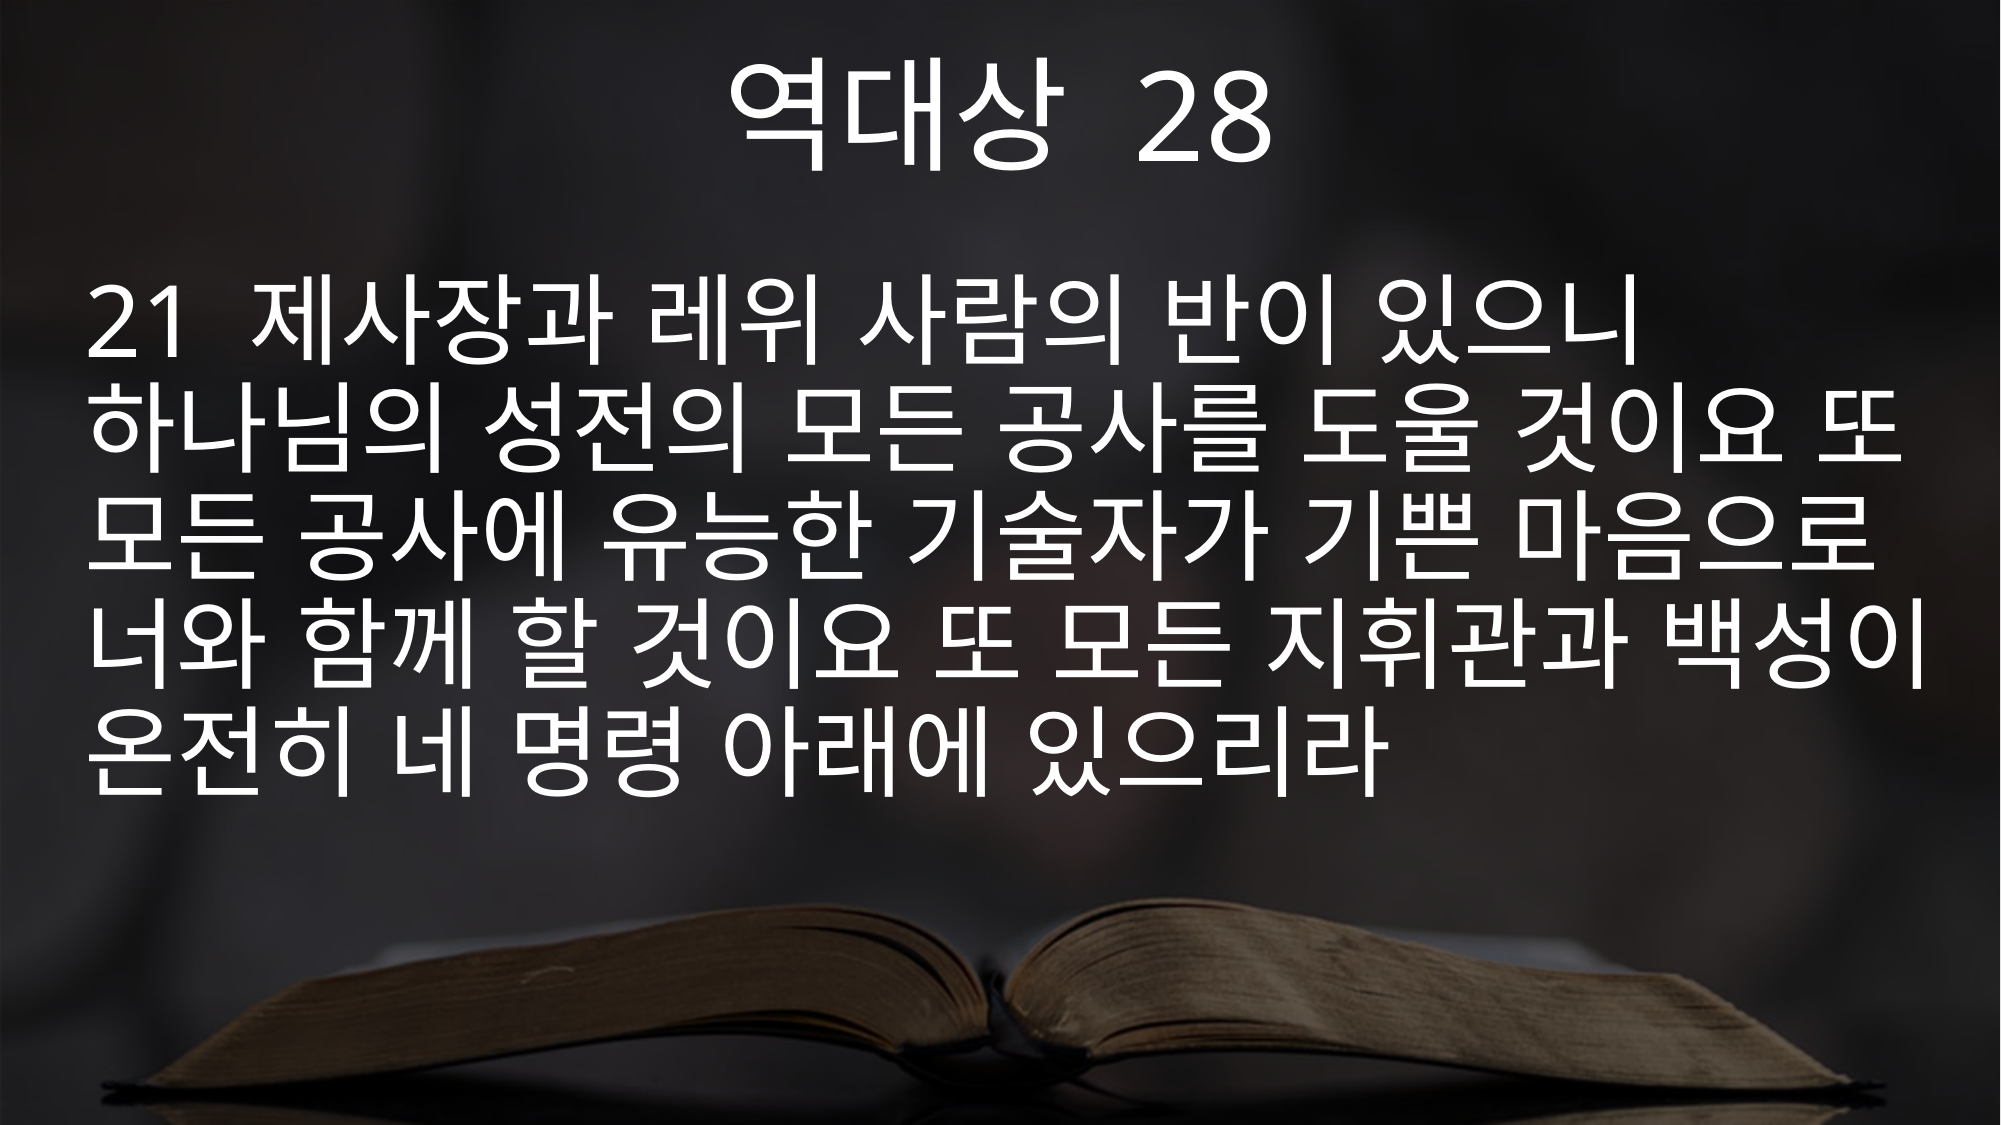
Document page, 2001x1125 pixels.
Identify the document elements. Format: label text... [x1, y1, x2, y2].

footer 역대상 28 [0, 32, 2000, 192]
list 21 제사장과 레위 사람의 반이 있으니 하나님의 성전의 모든 공사를 도울 것이요 또 모든 공사에 유능한 기술자가 기쁜 마음으로 너와 함께 할 것이요 또 모든 지휘관과 백성이 온전히 네 명령 아래에 있으리라 [69, 263, 1953, 423]
picture [0, 0, 2001, 1125]
